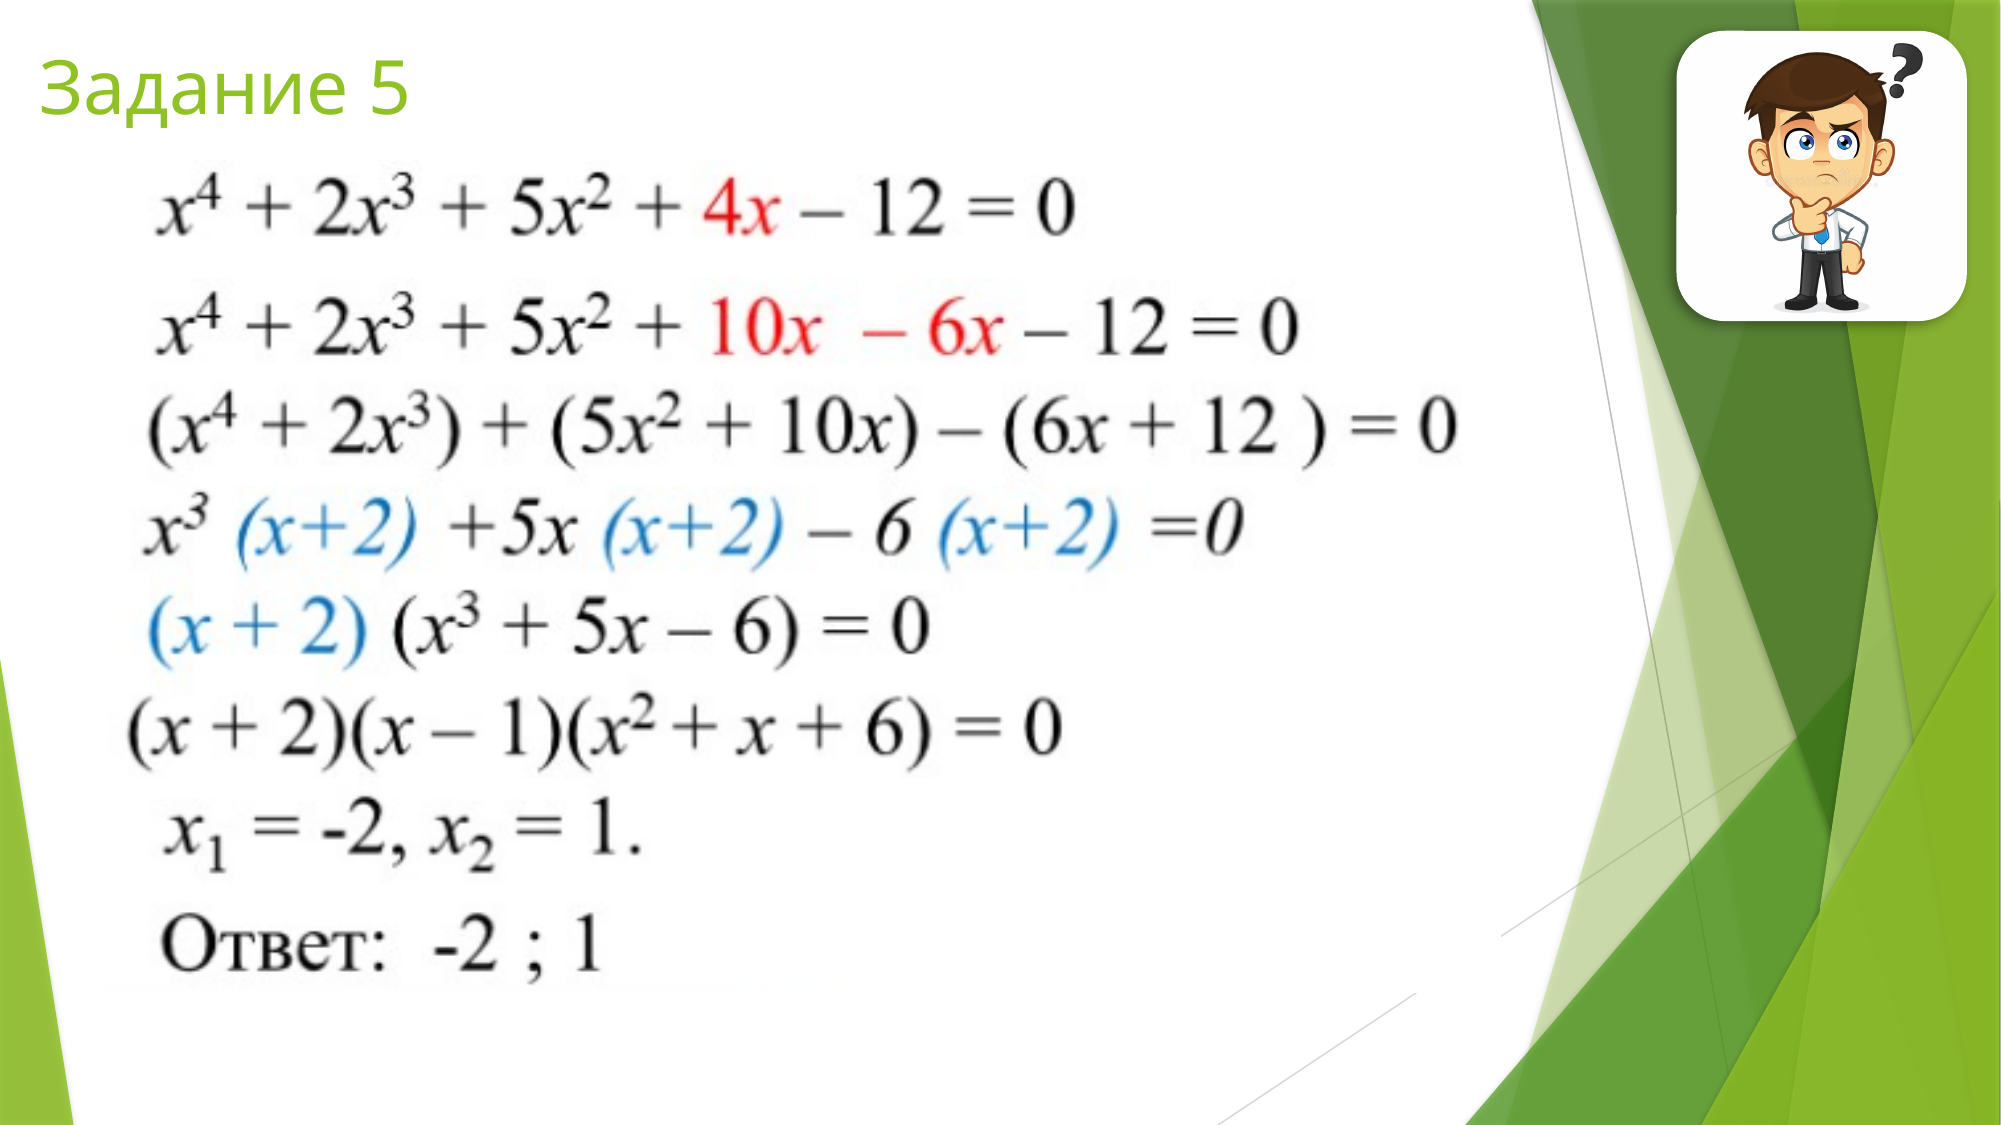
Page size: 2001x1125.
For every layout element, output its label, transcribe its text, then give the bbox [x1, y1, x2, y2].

title Задание 5 [24, 32, 1435, 250]
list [104, 159, 1501, 994]
picture [1675, 30, 1968, 322]
